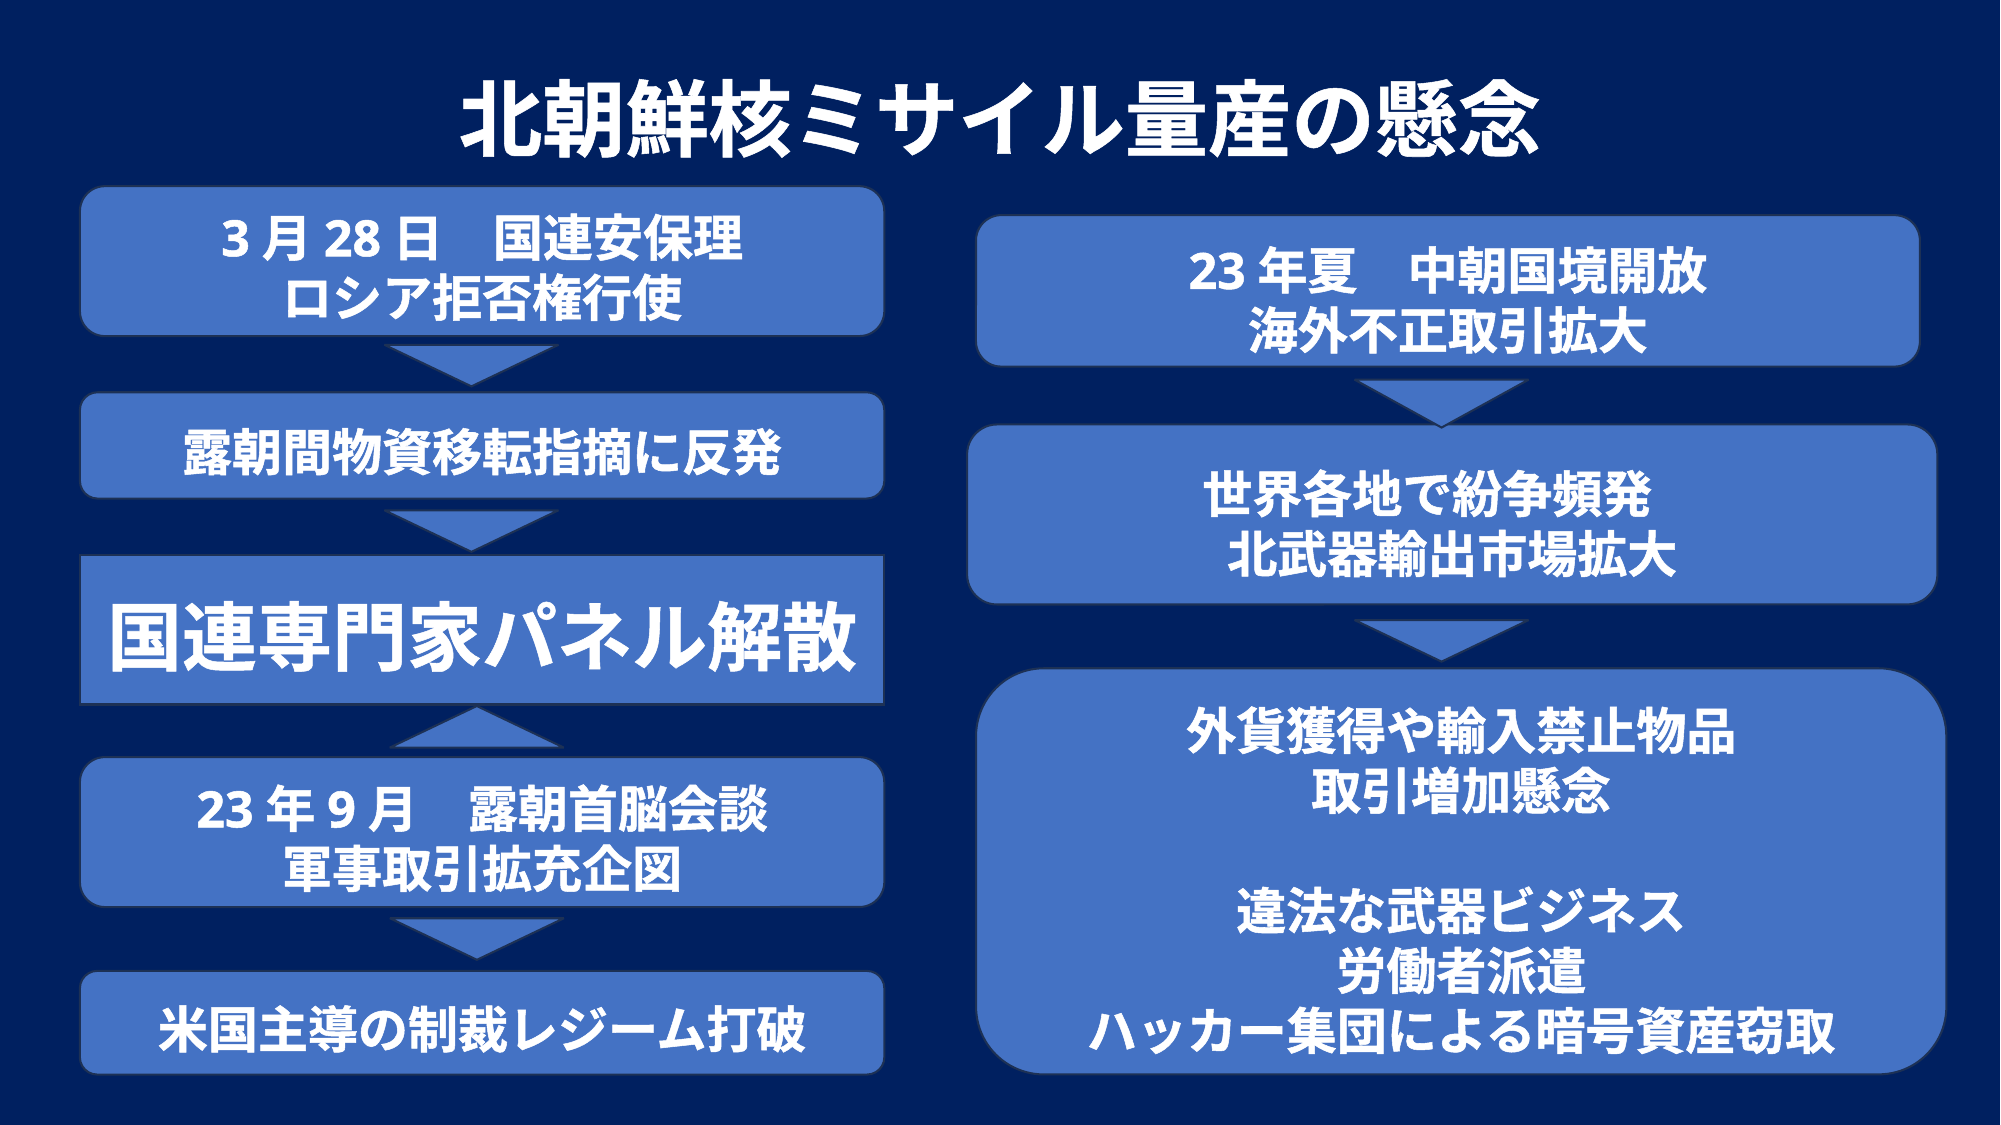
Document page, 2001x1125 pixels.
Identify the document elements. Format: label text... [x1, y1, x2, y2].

text_box [389, 704, 565, 749]
text_box 23年9月 露朝首脳会談 軍事取引拡充企図 [78, 756, 886, 909]
text_box [389, 917, 565, 961]
text_box 外貨獲得や輸入禁止物品 取引増加懸念 違法な武器ビジネス 労働者派遣 ハッカー集団による暗号資産窃取 [975, 667, 1948, 1076]
text_box 世界各地で紛争頻発 北武器輸出市場拡大 [966, 423, 1939, 606]
text_box 国連専門家パネル解散 [79, 554, 885, 706]
text_box [1354, 378, 1530, 429]
text_box 露朝間物資移転指摘に反発 [78, 391, 886, 500]
text_box [384, 343, 559, 388]
text_box [1354, 619, 1530, 663]
text_box 北朝鮮核ミサイル量産の懸念 [165, 0, 1835, 167]
text_box 23年夏 中朝国境開放 海外不正取引拡大 [974, 214, 1921, 368]
text_box 3月28日 国連安保理 ロシア拒否権行使 [78, 185, 886, 338]
text_box 米国主導の制裁レジーム打破 [78, 969, 886, 1076]
text_box [384, 509, 559, 554]
